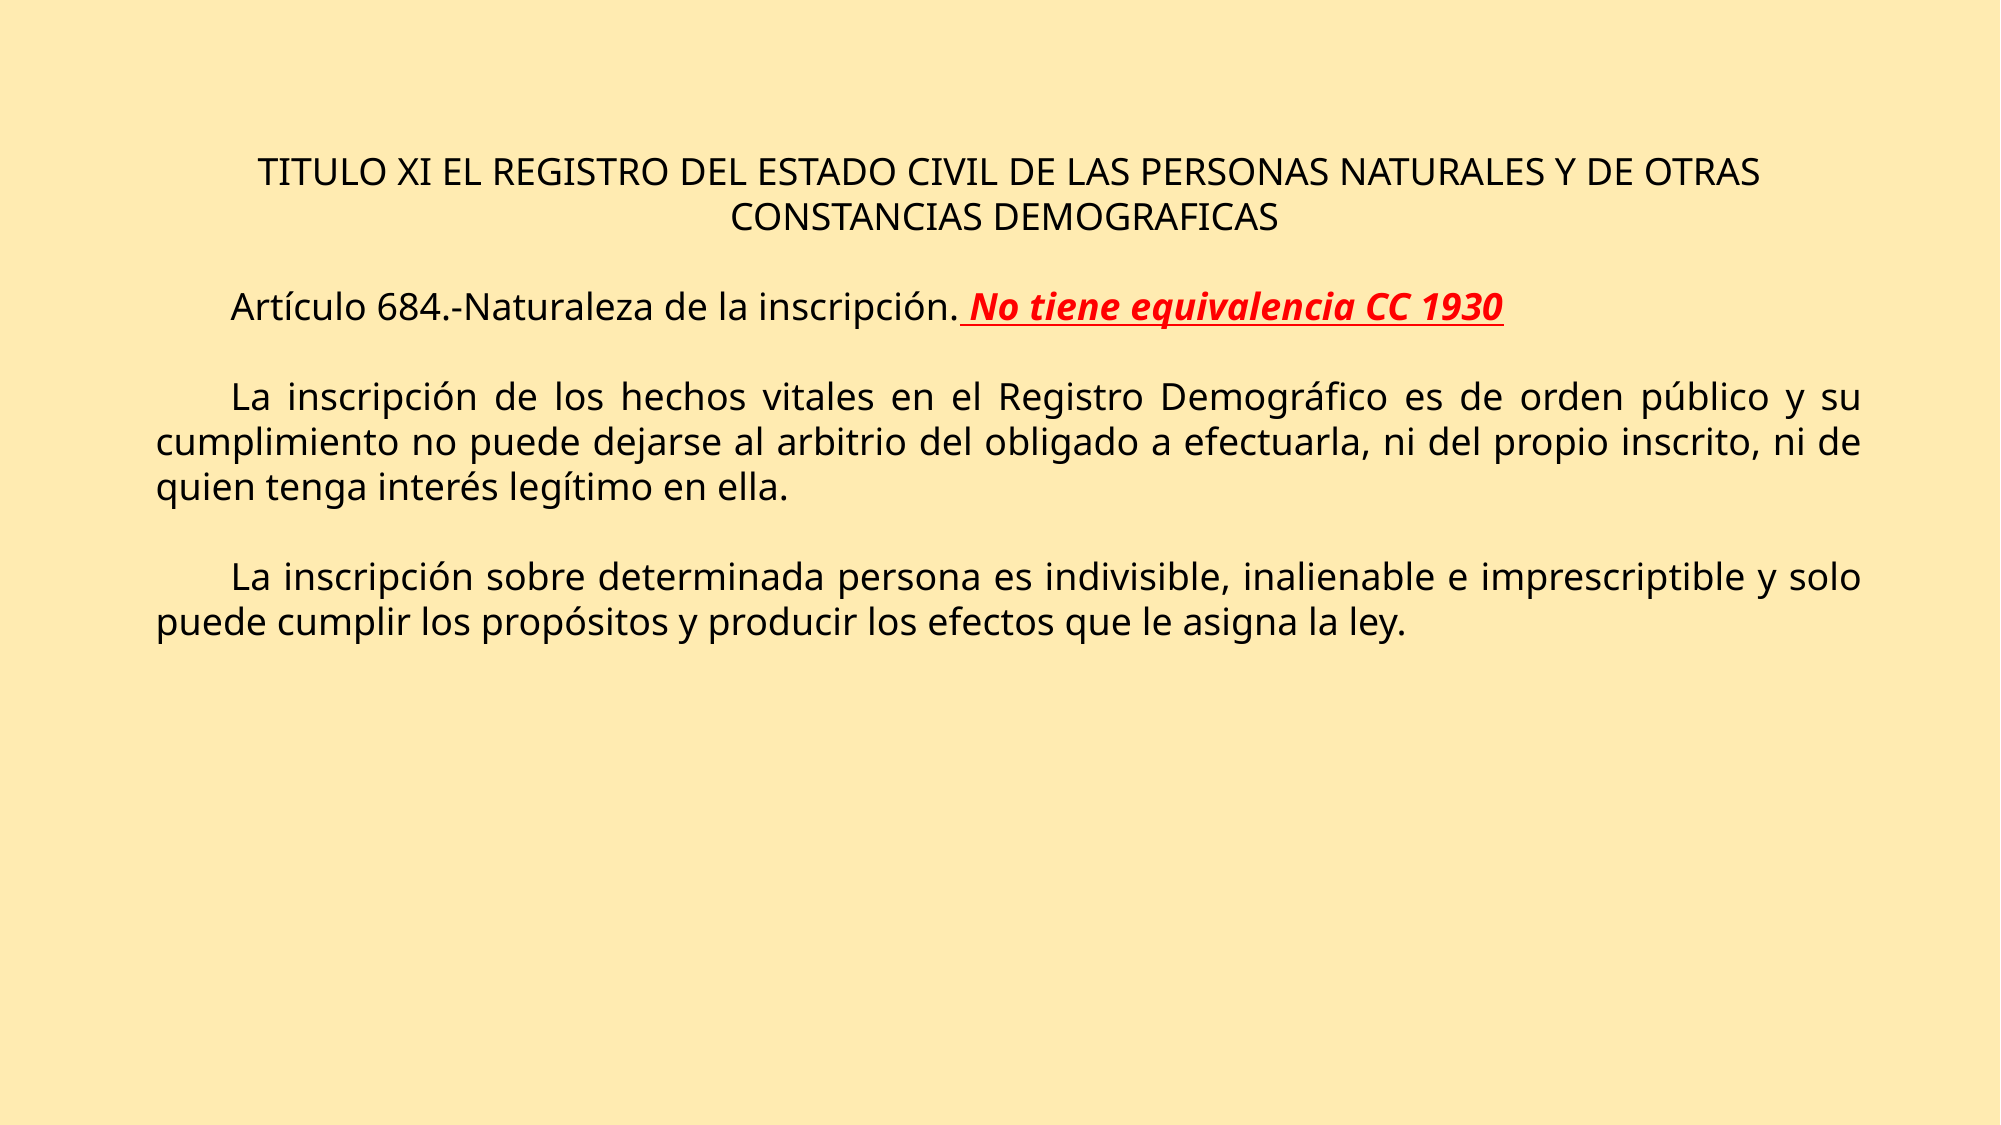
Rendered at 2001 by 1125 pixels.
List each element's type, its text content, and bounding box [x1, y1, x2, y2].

text_box TITULO XI EL REGISTRO DEL ESTADO CIVIL DE LAS PERSONAS NATURALES Y DE OTRAS CONSTANCIAS DEMOGRAFICAS Artículo 684.-Naturaleza de la inscripción. No tiene equivalencia CC 1930 La inscripción de los hechos vitales en el Registro Demográfico es de orden público y su cumplimiento no puede dejarse al arbitrio del obligado a efectuarla, ni del propio inscrito, ni de quien tenga interés legítimo en ella. La inscripción sobre determinada persona es indivisible, inalienable e imprescriptible y solo puede cumplir los propósitos y producir los efectos que le asigna la ley. [140, 140, 1879, 696]
